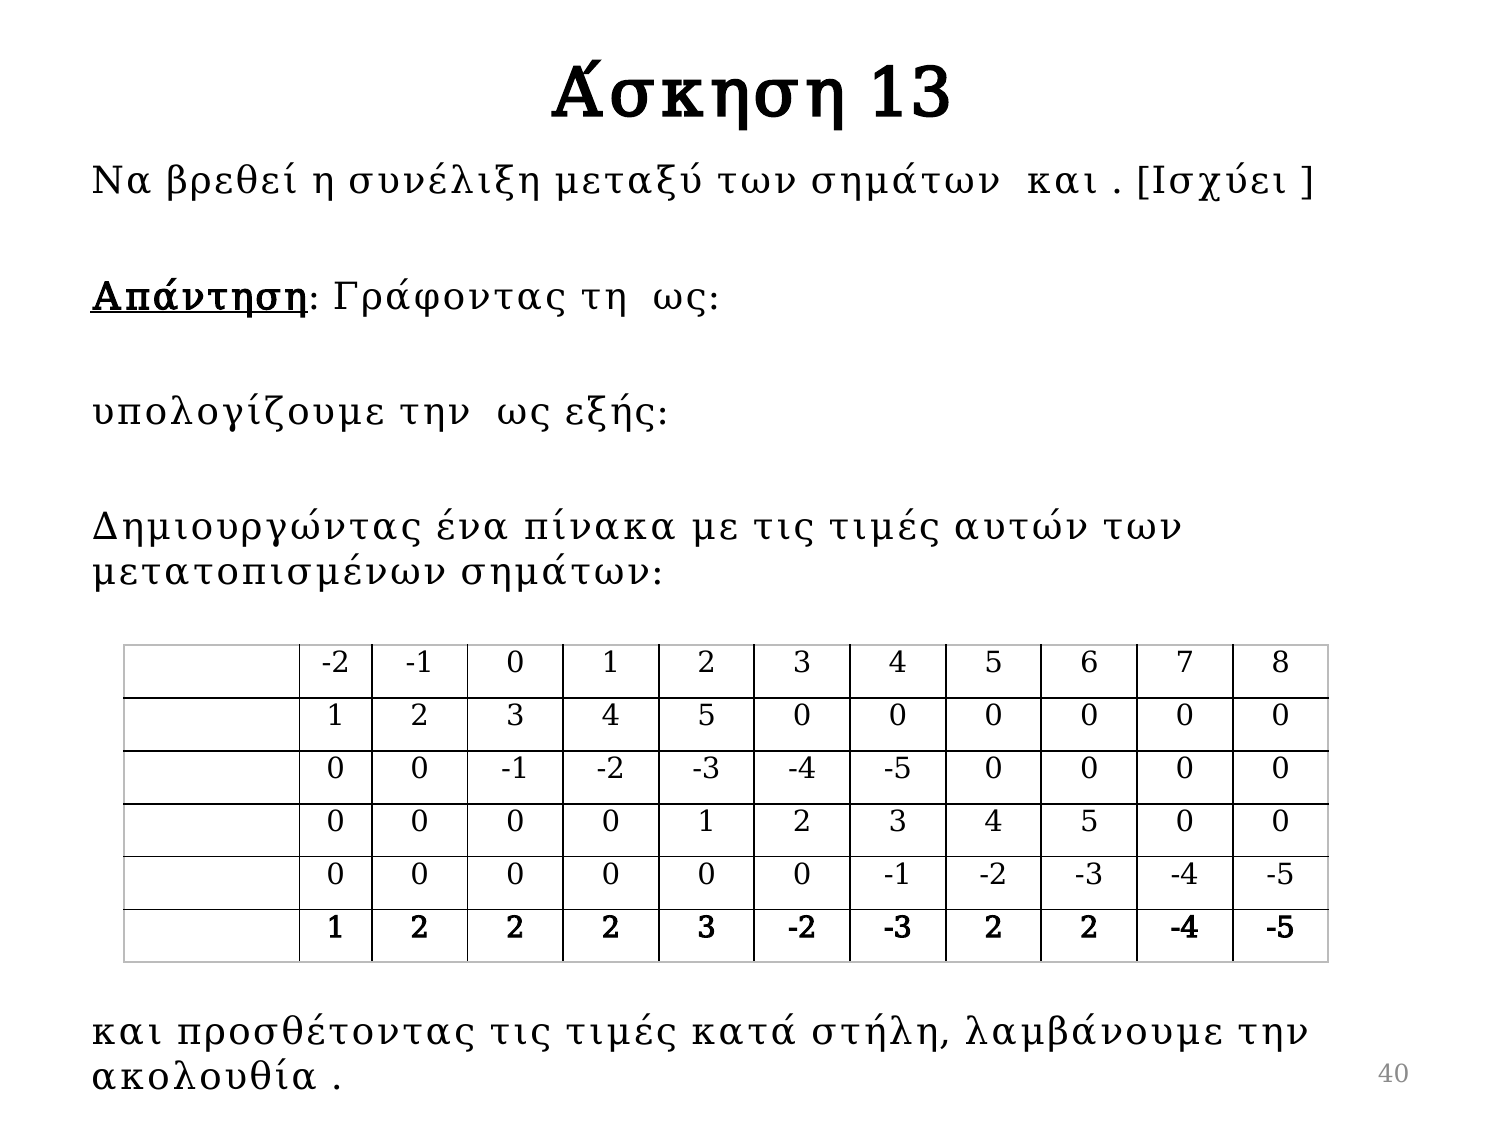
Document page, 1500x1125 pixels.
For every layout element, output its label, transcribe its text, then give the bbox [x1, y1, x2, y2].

title Άσκηση 13 [75, 19, 1425, 159]
slide_number 40 [1222, 1042, 1425, 1103]
